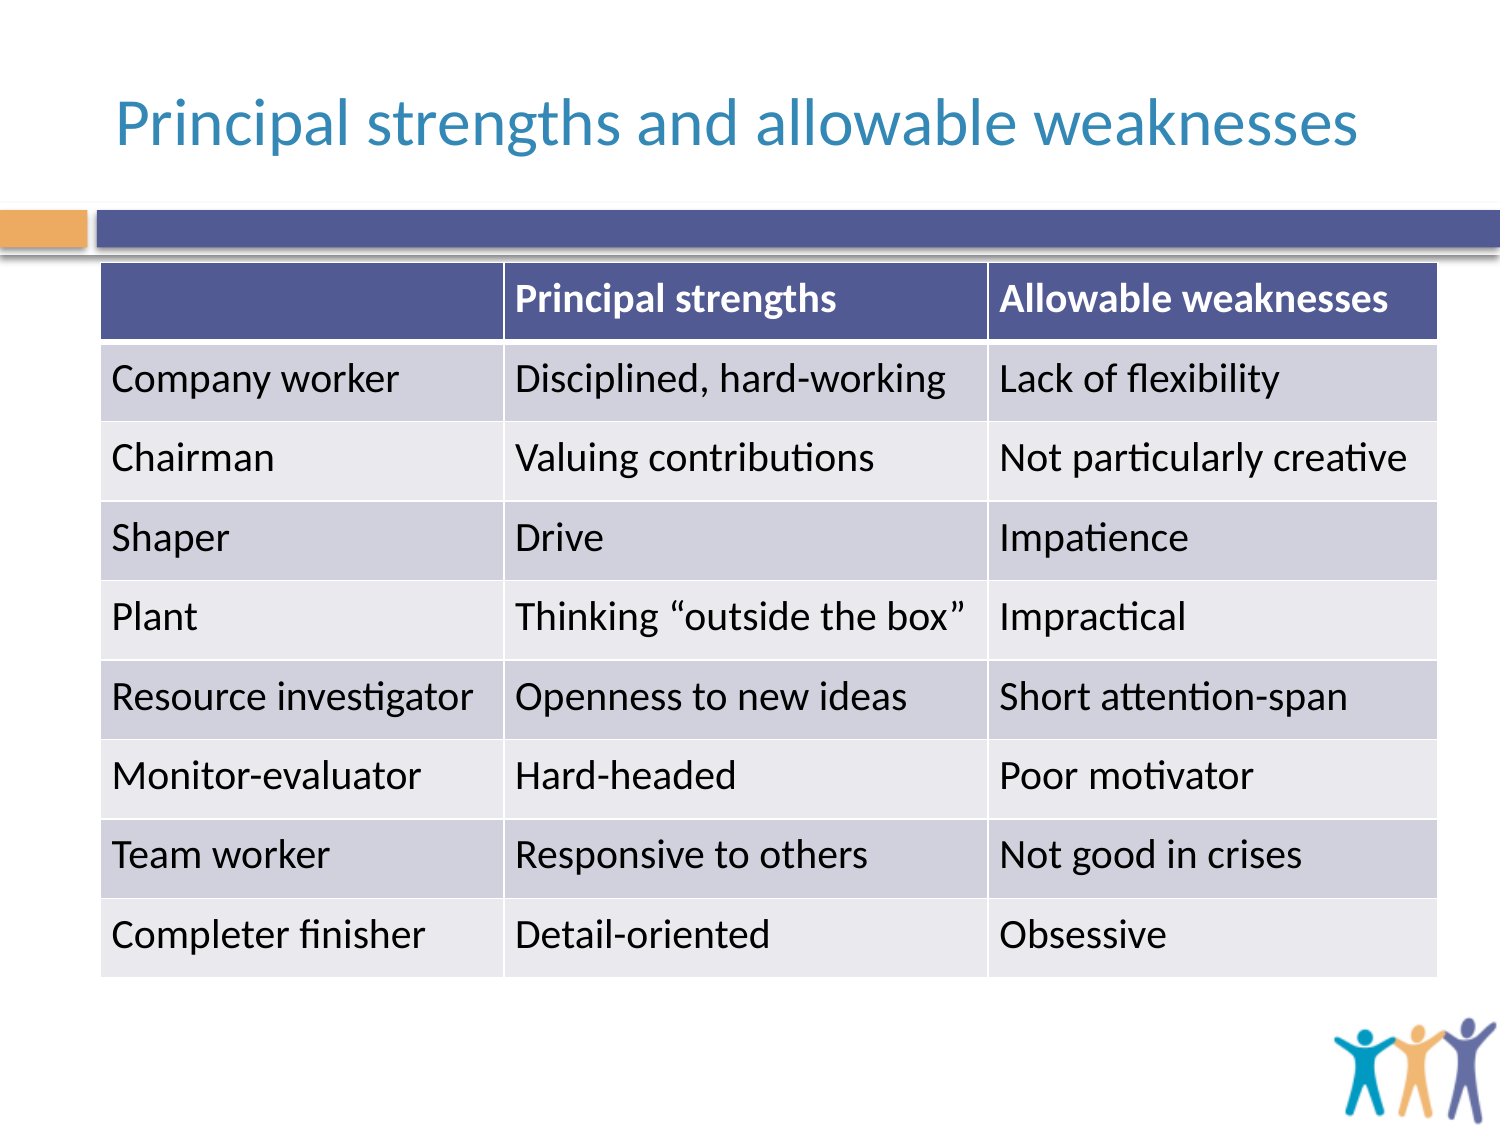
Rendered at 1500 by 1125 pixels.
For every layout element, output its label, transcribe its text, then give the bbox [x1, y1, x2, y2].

table_cell Chairman [101, 422, 503, 500]
table_cell Disciplined, hard-working [505, 345, 987, 421]
table_cell Impatience [989, 502, 1437, 580]
table_cell Plant [101, 581, 503, 659]
table_header [101, 263, 503, 339]
table_cell Short attention-span [989, 661, 1437, 739]
table_cell Impractical [989, 581, 1437, 659]
table_cell Resource investigator [101, 661, 503, 739]
table_cell Hard-headed [505, 740, 987, 818]
table_cell Valuing contributions [505, 422, 987, 500]
table_cell Thinking “outside the box” [505, 581, 987, 659]
table_header Principal strengths [505, 263, 987, 339]
table_cell Obsessive [989, 899, 1437, 977]
table_cell Openness to new ideas [505, 661, 987, 739]
table_header Allowable weaknesses [989, 263, 1437, 339]
table_cell Not particularly creative [989, 422, 1437, 500]
table_cell Completer finisher [101, 899, 503, 977]
title Principal strengths and allowable weaknesses [100, 37, 1438, 200]
table_cell Shaper [101, 502, 503, 580]
table_cell Drive [505, 502, 987, 580]
table_cell Not good in crises [989, 820, 1437, 898]
table_cell Responsive to others [505, 820, 987, 898]
table_cell Detail-oriented [505, 899, 987, 977]
table_cell Monitor-evaluator [101, 740, 503, 818]
table_cell Poor motivator [989, 740, 1437, 818]
table_cell Lack of flexibility [989, 345, 1437, 421]
table_cell Team worker [101, 820, 503, 898]
table_cell Company worker [101, 345, 503, 421]
